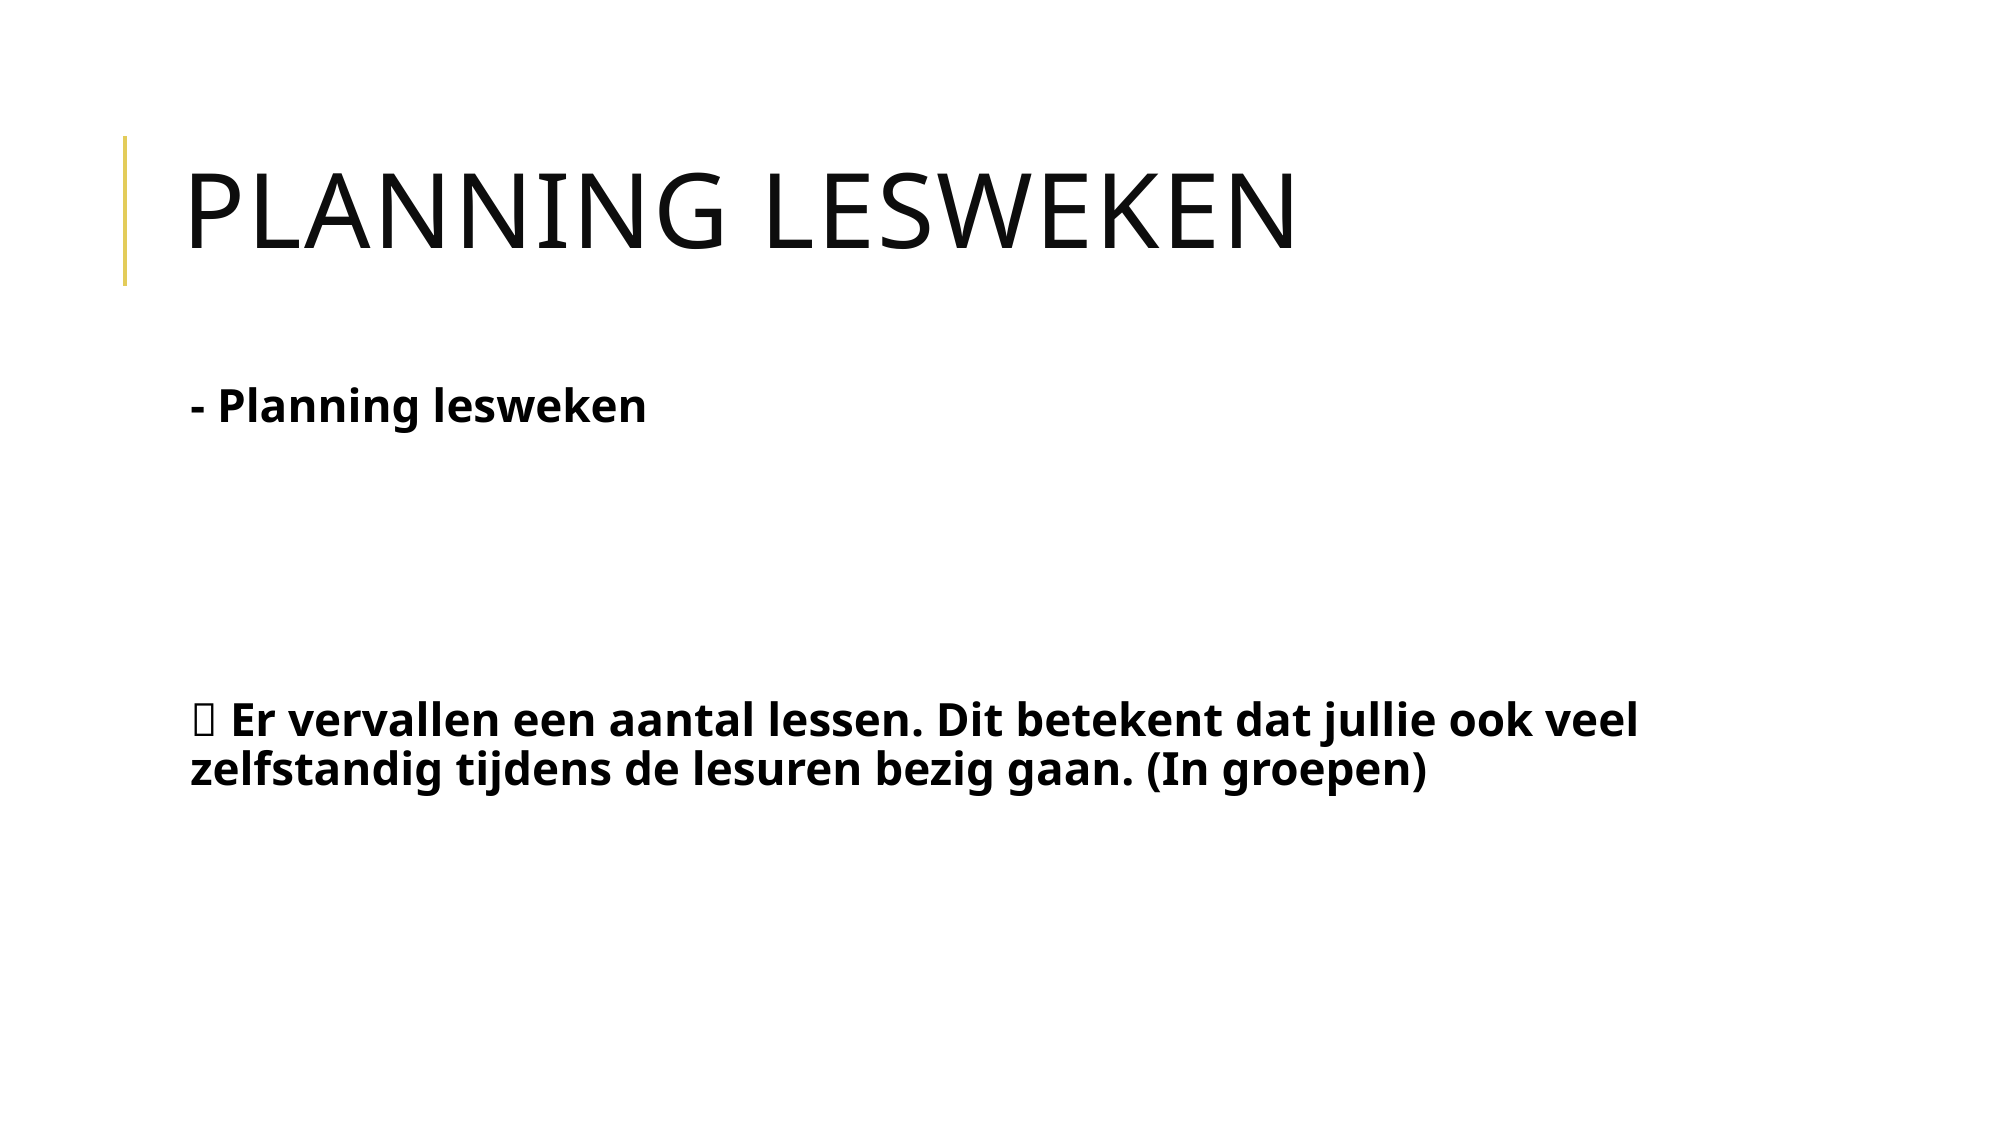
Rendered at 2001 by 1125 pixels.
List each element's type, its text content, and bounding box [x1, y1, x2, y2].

list - Planning lesweken  Er vervallen een aantal lessen. Dit betekent dat jullie ook veel zelfstandig tijdens de lesuren bezig gaan. (In groepen) [168, 375, 1763, 1035]
title Planning lesweken [168, 96, 1763, 342]
